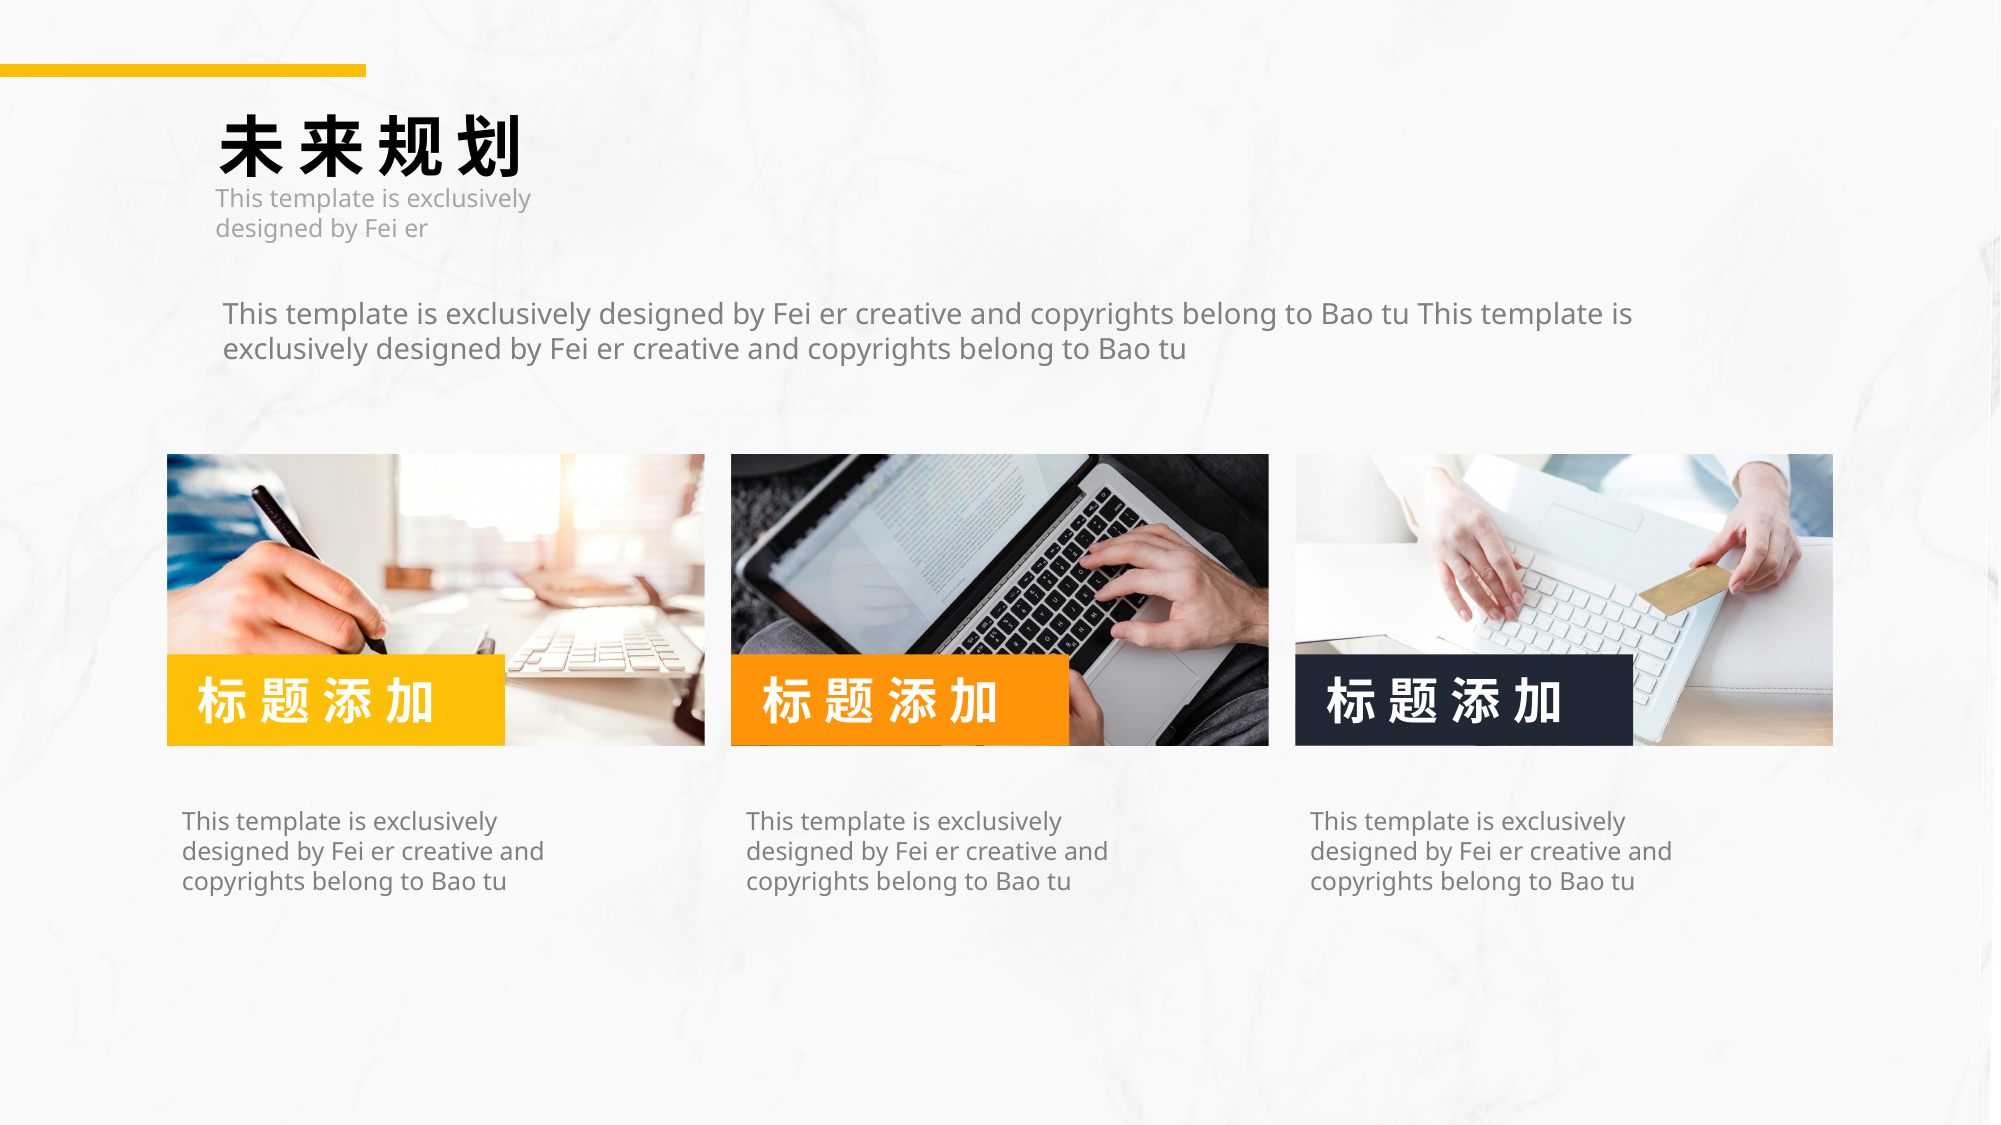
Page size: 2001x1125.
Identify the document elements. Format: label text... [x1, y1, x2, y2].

text_box This template is exclusively designed by Fei er creative and copyrights belong to Bao tu [1295, 798, 1697, 903]
text_box This template is exclusively designed by Fei er creative and copyrights belong to Bao tu This template is exclusively designed by Fei er creative and copyrights belong to Bao tu [207, 288, 1715, 373]
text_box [731, 454, 1269, 746]
text_box This template is exclusively designed by Fei er creative and copyrights belong to Bao tu [167, 798, 569, 903]
text_box This template is exclusively designed by Fei er creative and copyrights belong to Bao tu [731, 798, 1133, 903]
picture [0, 0, 2000, 1125]
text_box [1295, 454, 1833, 746]
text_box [0, 70, 567, 252]
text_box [167, 454, 705, 746]
